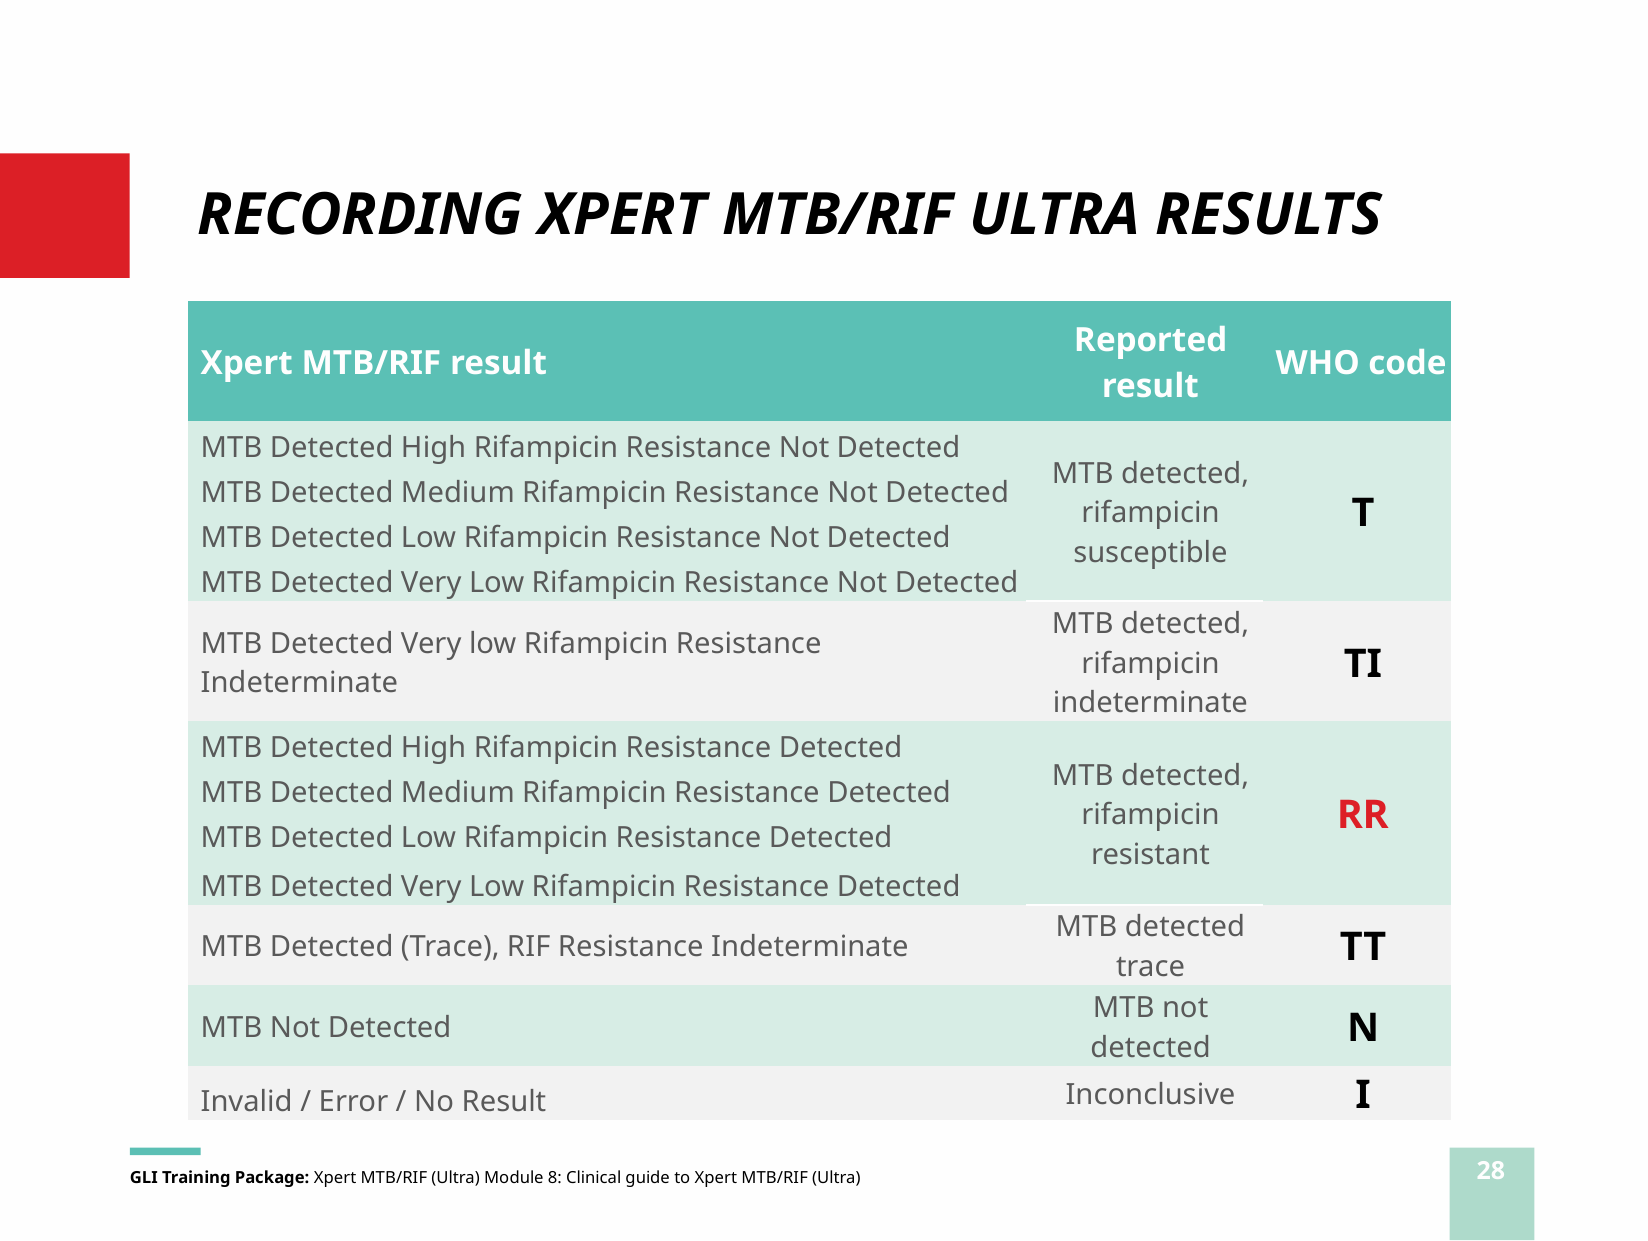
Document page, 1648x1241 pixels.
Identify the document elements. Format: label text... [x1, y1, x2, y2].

table_cell Invalid / Error / No Result [188, 1066, 1026, 1120]
table_cell N [1263, 985, 1451, 1066]
table_header Reported result [1026, 301, 1263, 421]
table_cell TT [1263, 905, 1451, 985]
table_cell MTB Not Detected [188, 985, 1026, 1066]
title RECORDING XPERT MTB/RIF ULTRA RESULTS [197, 153, 1450, 278]
table_cell MTB Detected Very low Rifampicin Resistance Indeterminate [188, 601, 1026, 721]
table_cell MTB Detected High Rifampicin Resistance Detected [188, 721, 1026, 766]
table_cell MTB not detected [1026, 985, 1263, 1066]
table_cell Inconclusive [1026, 1066, 1263, 1120]
table_cell TI [1263, 601, 1451, 721]
table_cell MTB detected, rifampicin susceptible [1026, 421, 1263, 600]
table_cell MTB Detected Medium Rifampicin Resistance Not Detected [188, 466, 1026, 511]
table_cell MTB Detected Low Rifampicin Resistance Not Detected [188, 511, 1026, 556]
table_header WHO code [1263, 301, 1451, 421]
table_cell MTB detected, rifampicin indeterminate [1026, 602, 1263, 721]
table_cell MTB Detected Low Rifampicin Resistance Detected [188, 811, 1026, 856]
table_cell MTB Detected (Trace), RIF Resistance Indeterminate [188, 905, 1026, 985]
table_header Xpert MTB/RIF result [188, 301, 1026, 421]
table_cell MTB Detected High Rifampicin Resistance Not Detected [188, 421, 1026, 466]
table_cell MTB detected trace [1026, 906, 1263, 985]
table_cell MTB Detected Very Low Rifampicin Resistance Detected [188, 856, 1026, 905]
table_cell MTB detected, rifampicin resistant [1026, 721, 1263, 904]
table_cell T [1263, 421, 1451, 601]
table_cell MTB Detected Very Low Rifampicin Resistance Not Detected [188, 556, 1026, 601]
table_cell RR [1263, 721, 1451, 905]
table_cell I [1263, 1066, 1451, 1120]
table_cell MTB Detected Medium Rifampicin Resistance Detected [188, 766, 1026, 811]
